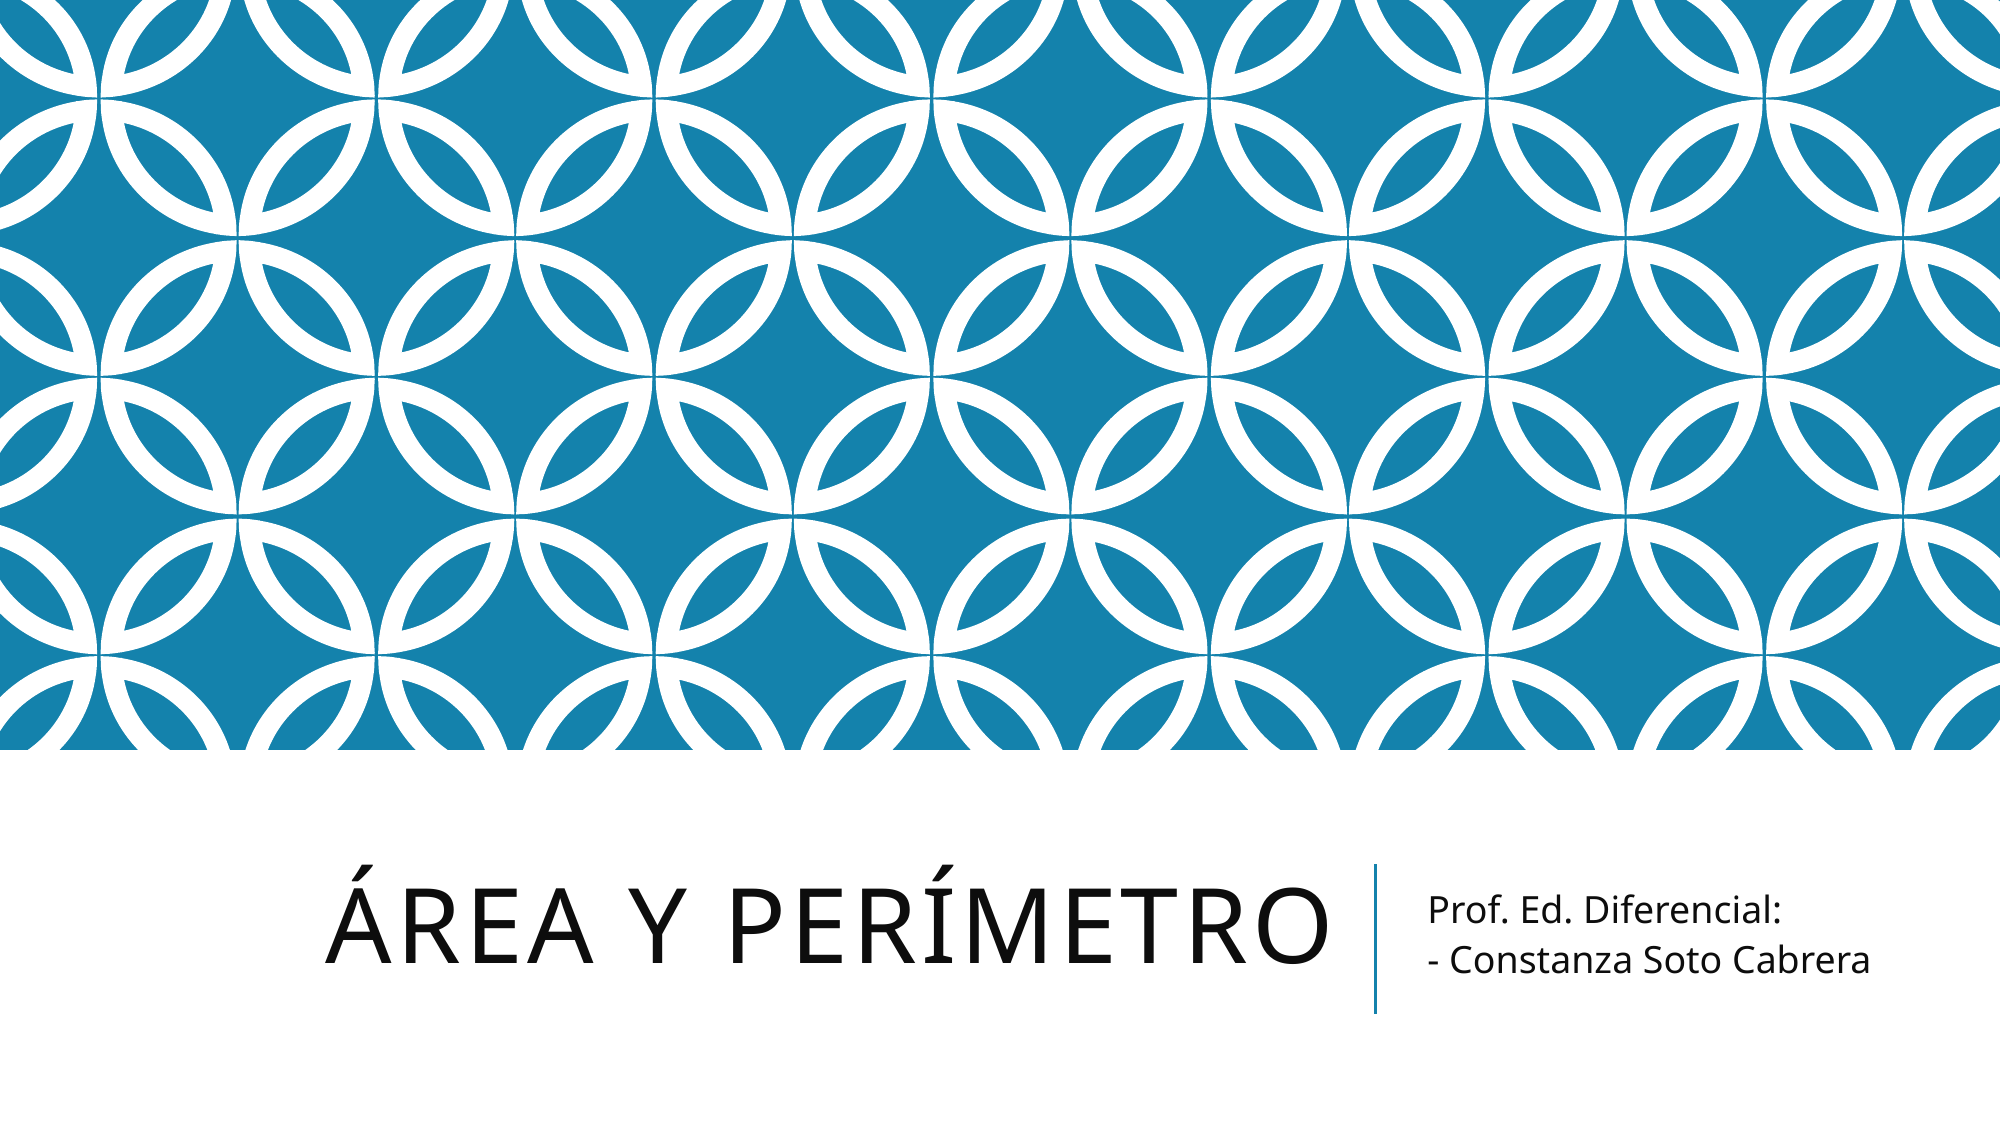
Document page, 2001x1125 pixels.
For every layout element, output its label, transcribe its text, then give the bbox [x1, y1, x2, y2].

title Área y perímetro [75, 813, 1350, 1054]
subtitle Prof. Ed. Diferencial: - Constanza Soto Cabrera [1412, 813, 1938, 1054]
